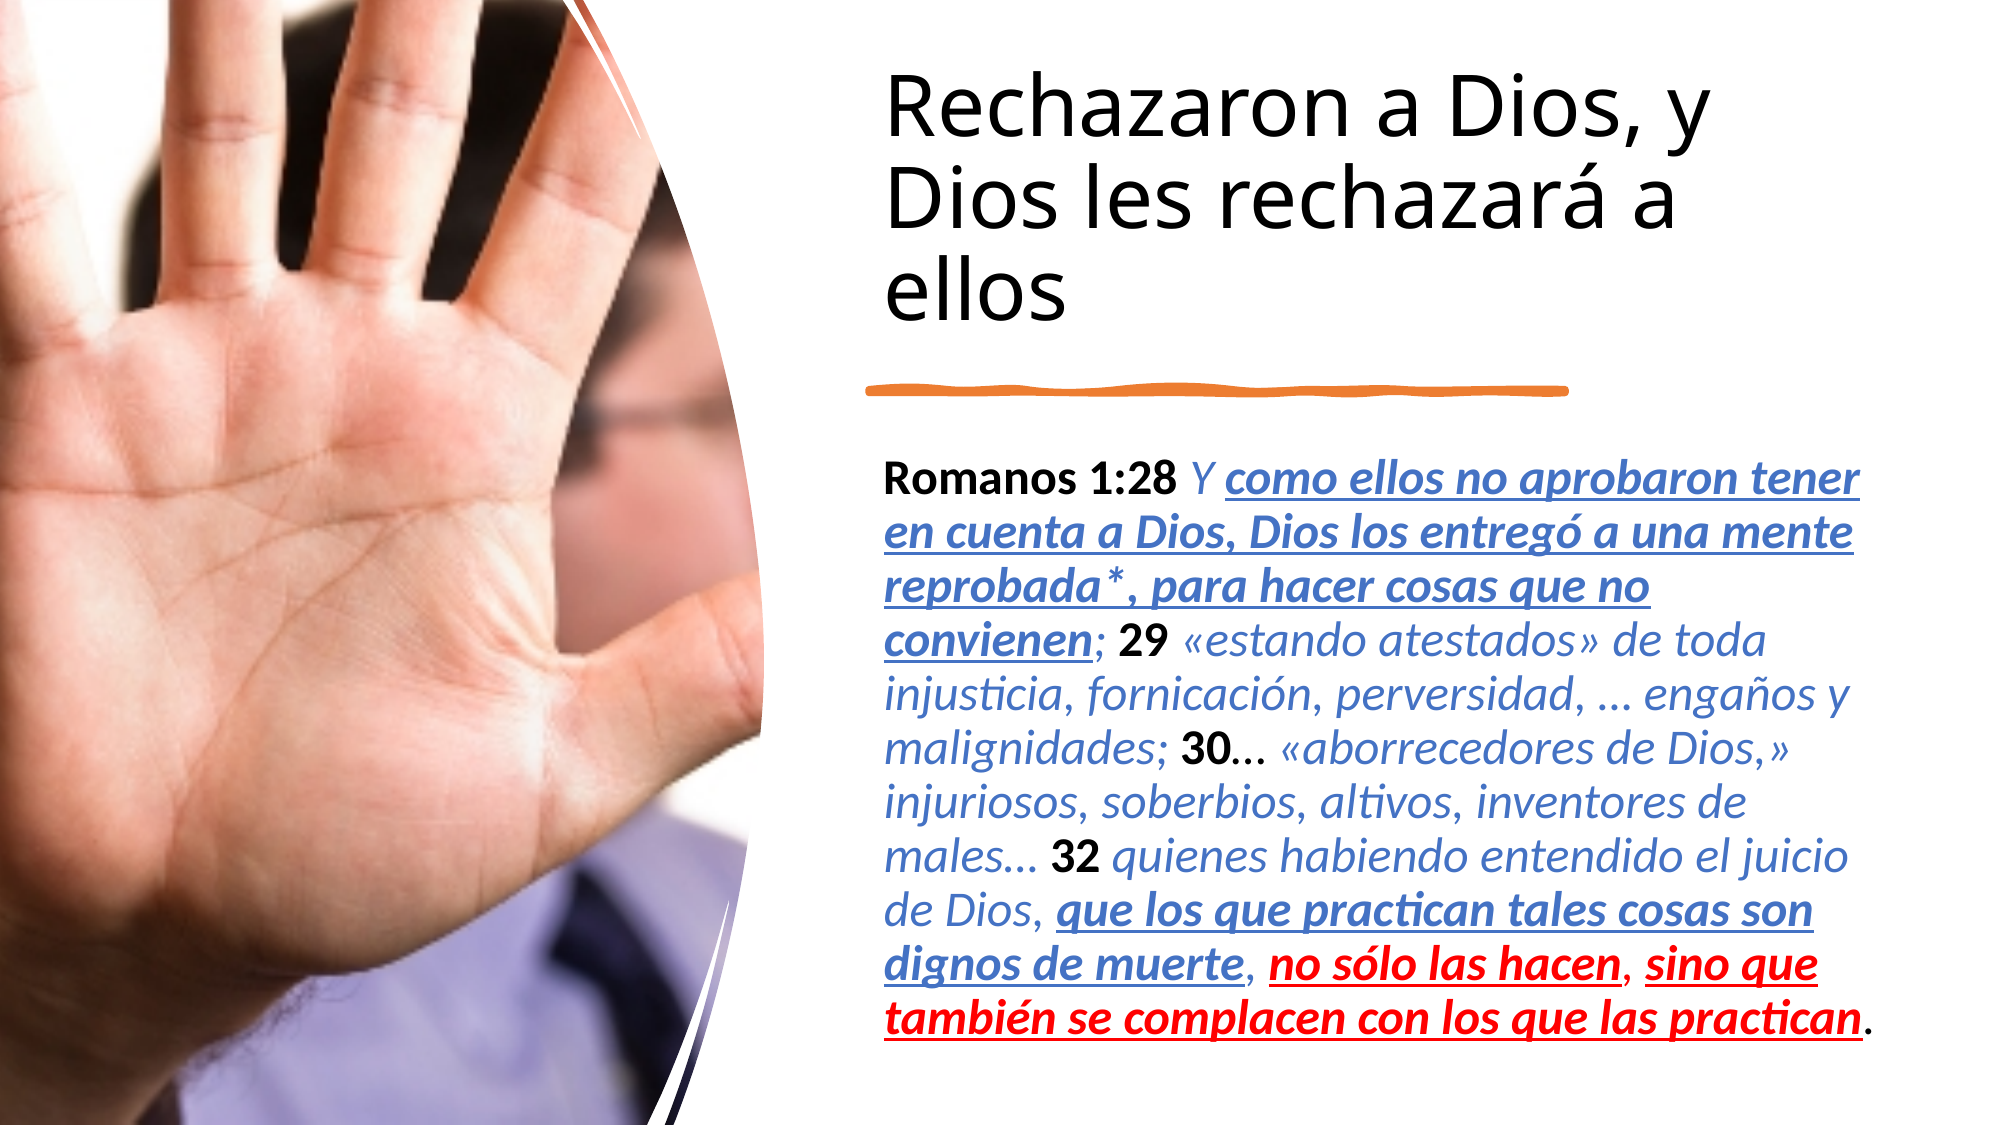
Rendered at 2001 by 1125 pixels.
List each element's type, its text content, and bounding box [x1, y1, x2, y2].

picture [0, 0, 764, 1125]
text_box [867, 385, 1567, 396]
title Rechazaron a Dios, y Dios les rechazará a ellos [869, 53, 1895, 347]
text_box [764, 0, 2000, 1125]
list Romanos 1:28 Y como ellos no aprobaron tener en cuenta a Dios, Dios los entregó a una mente reprobada*, para hacer cosas que no convienen; 29 «estando atestados» de toda injusticia, fornicación, perversidad, … engaños y malignidades; 30… «aborrecedores de Dios,» injuriosos, soberbios, altivos, inventores de males… 32 quienes habiendo entendido el juicio de Dios, que los que practican tales cosas son dignos de muerte, no sólo las hacen, sino que también se complacen con los que las practican. [869, 443, 1895, 1071]
